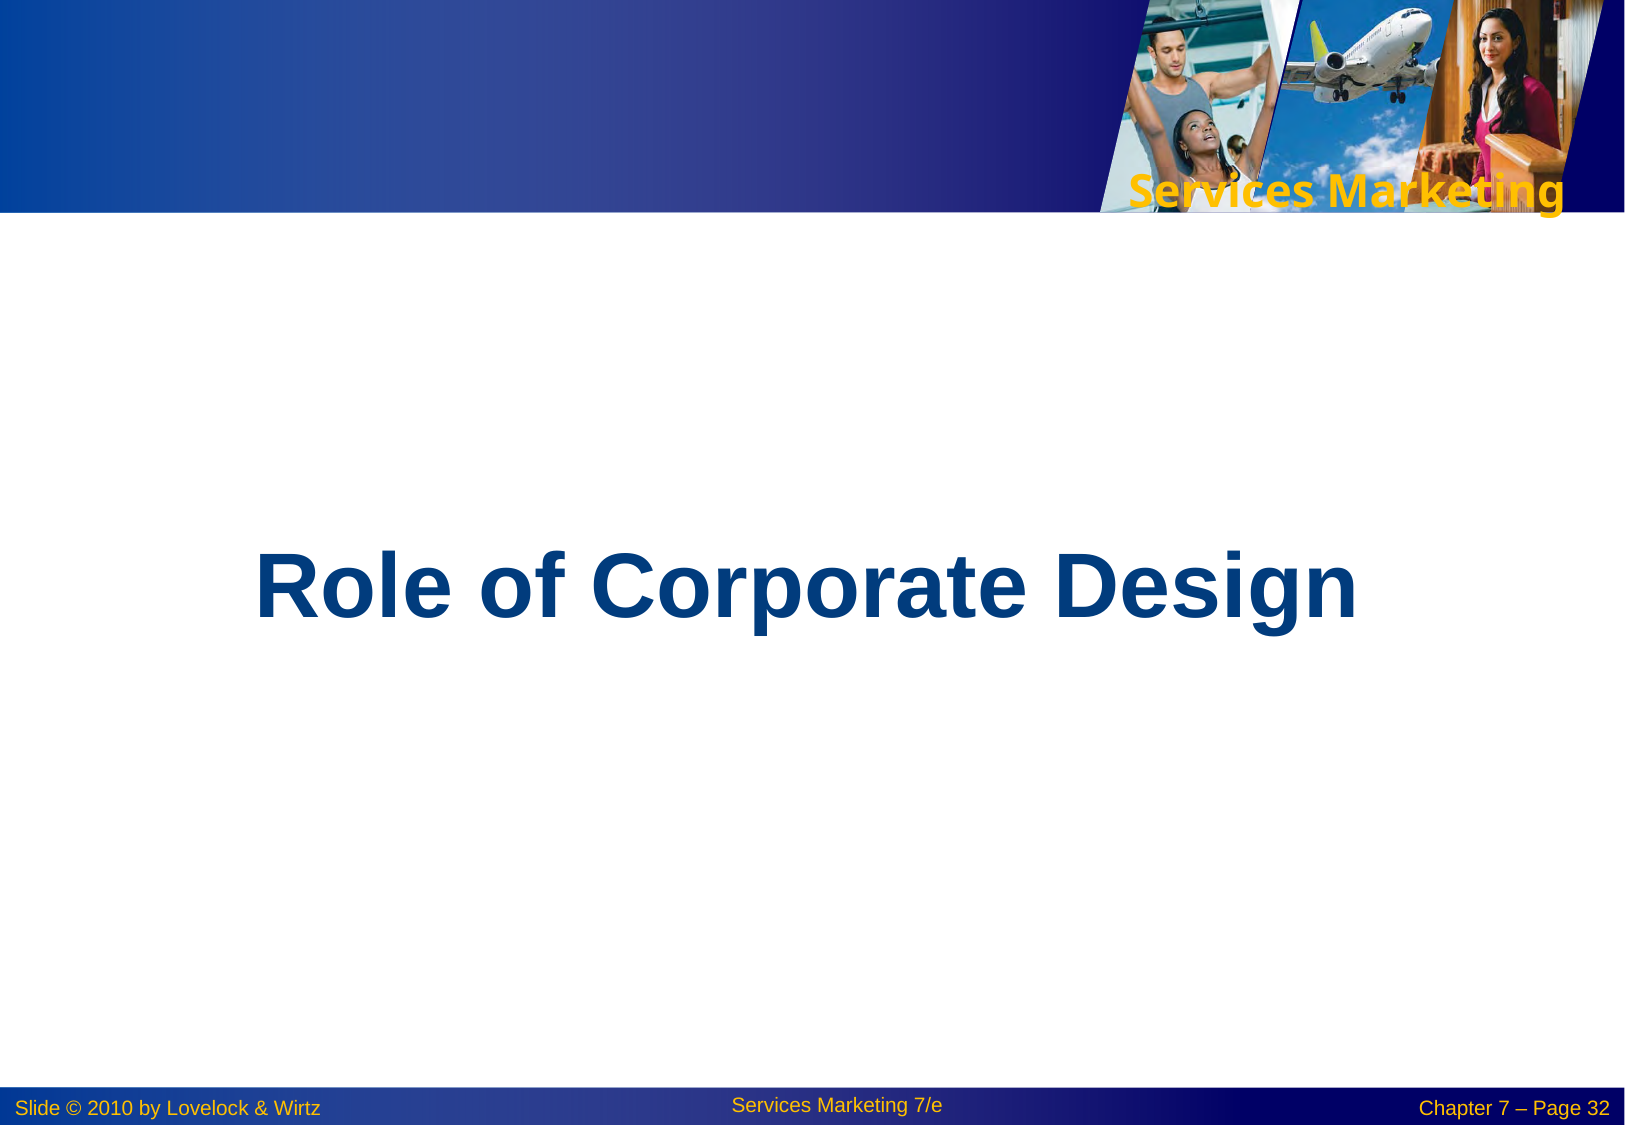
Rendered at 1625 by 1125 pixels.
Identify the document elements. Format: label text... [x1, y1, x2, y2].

text_box Role of Corporate Design [115, 410, 1500, 740]
picture [1100, 0, 1604, 213]
picture [1162, 186, 1172, 192]
picture [1546, 187, 1556, 202]
